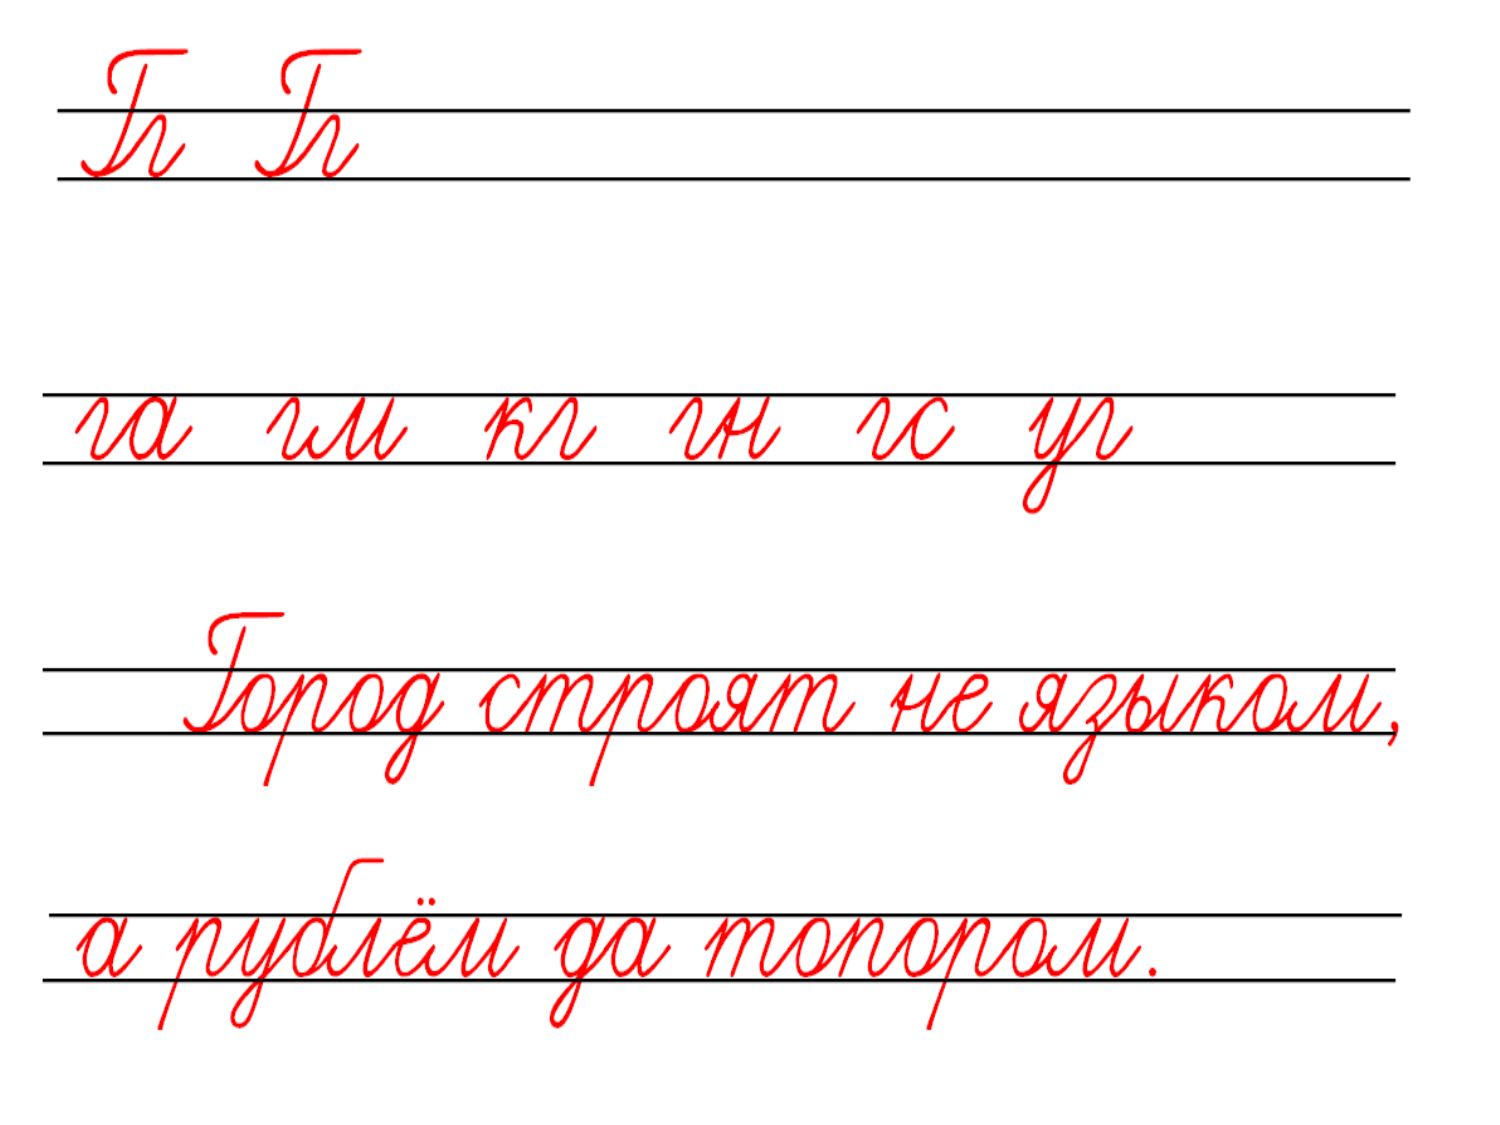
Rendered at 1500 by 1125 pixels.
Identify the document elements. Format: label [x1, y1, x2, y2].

list [0, 0, 1500, 1125]
